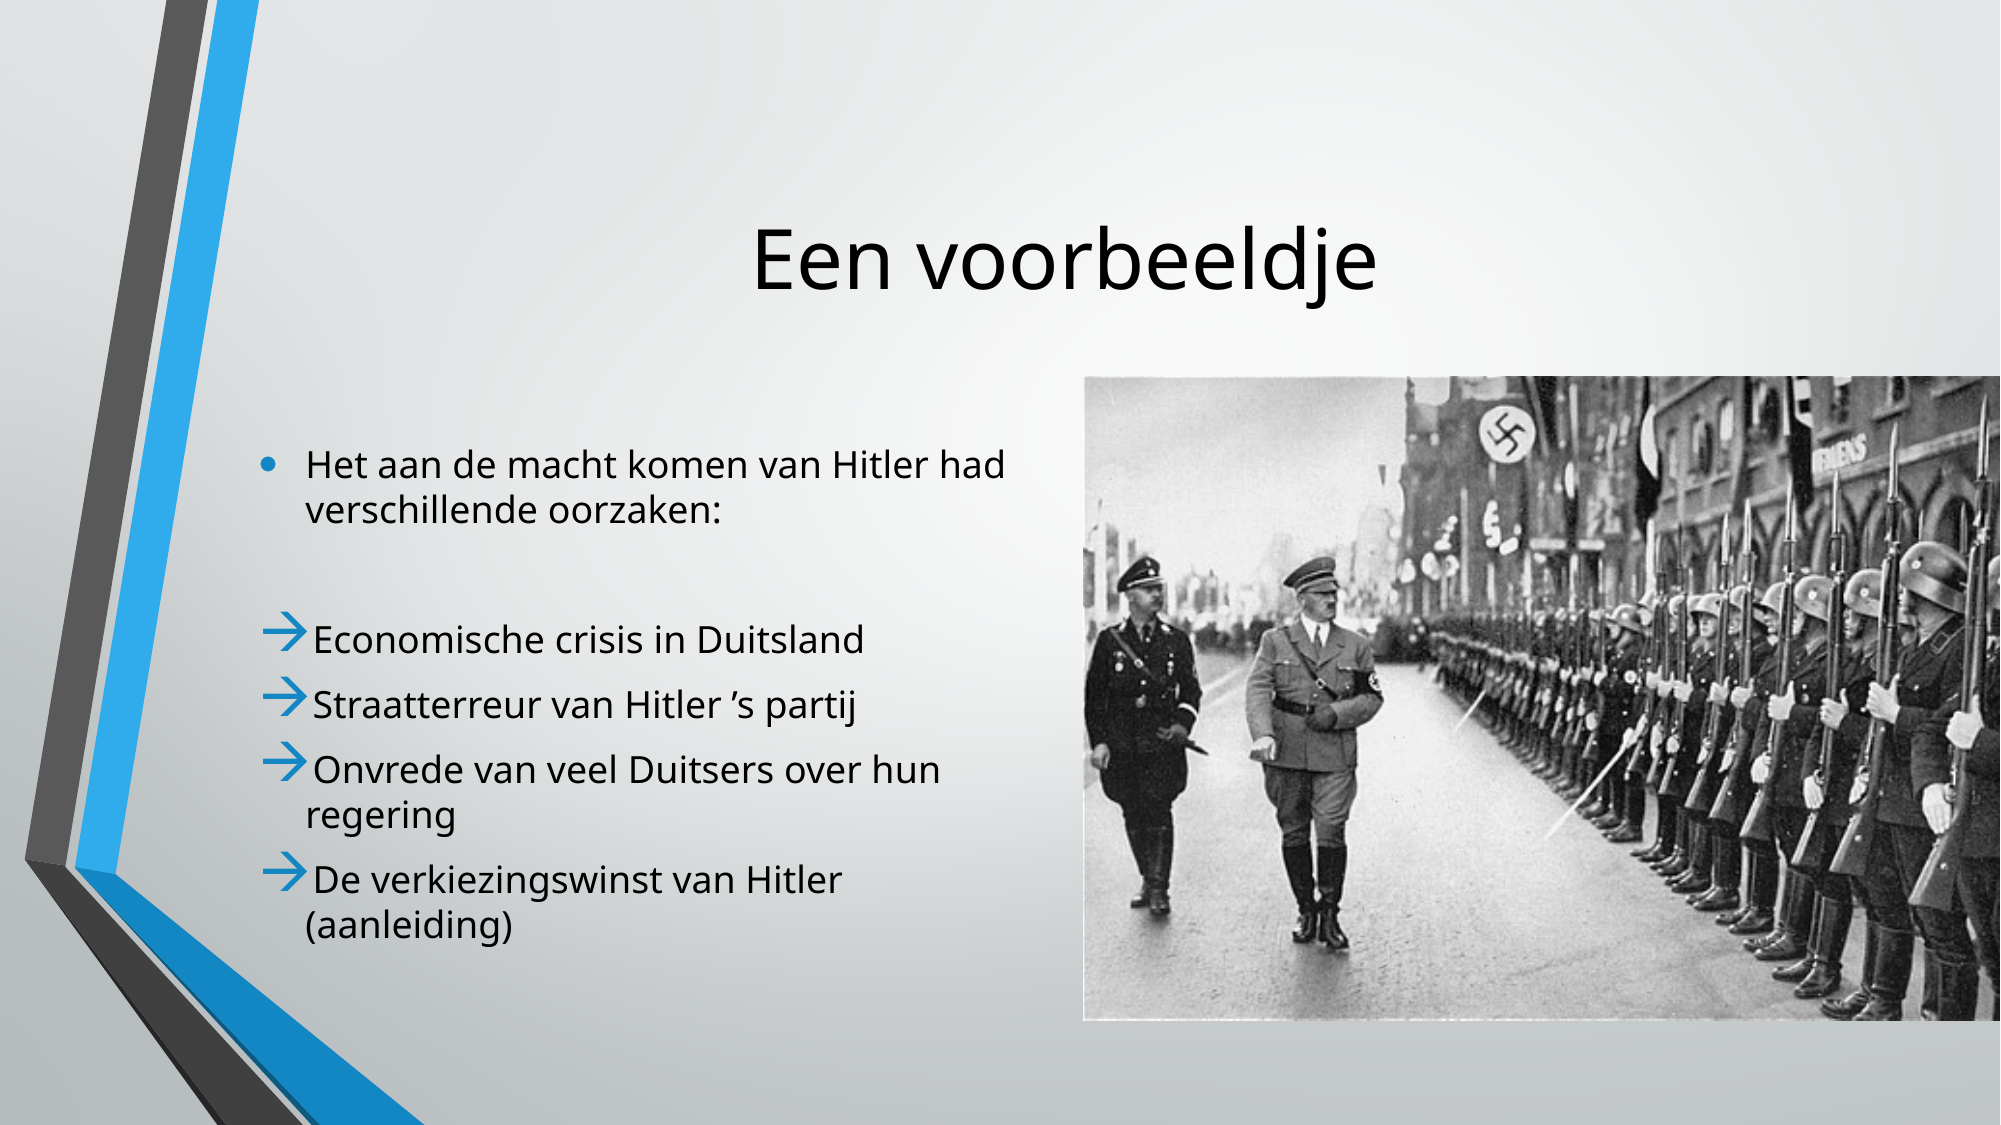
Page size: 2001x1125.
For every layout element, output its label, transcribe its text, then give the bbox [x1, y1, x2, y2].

title Een voorbeeldje [243, 112, 1887, 400]
list Het aan de macht komen van Hitler had verschillende oorzaken: Economische crisis in Duitsland Straatterreur van Hitler ’s partij Onvrede van veel Duitsers over hun regering De verkiezingswinst van Hitler (aanleiding) [243, 437, 1047, 950]
picture [1083, 376, 2000, 1022]
